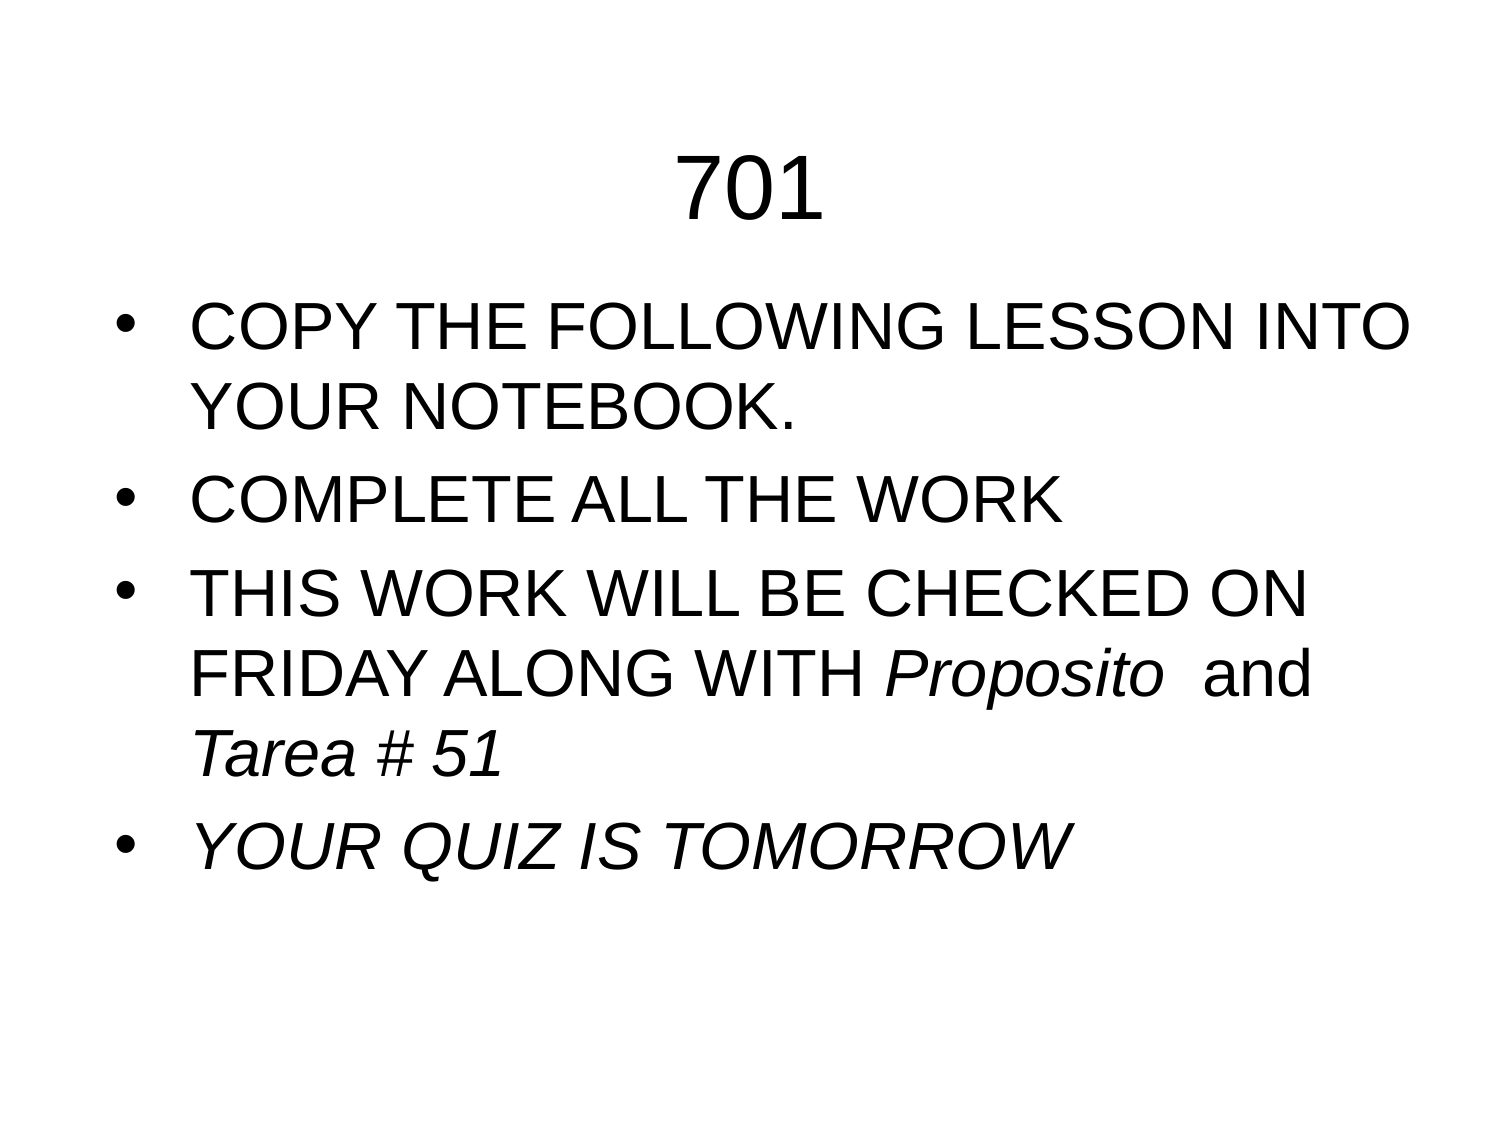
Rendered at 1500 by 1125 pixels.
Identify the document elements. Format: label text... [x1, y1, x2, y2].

subtitle COPY THE FOLLOWING LESSON INTO YOUR NOTEBOOK. COMPLETE ALL THE WORK THIS WORK WILL BE CHECKED ON FRIDAY ALONG WITH Proposito and Tarea # 51 YOUR QUIZ IS TOMORROW [99, 275, 1475, 1050]
title 701 [112, 62, 1388, 275]
